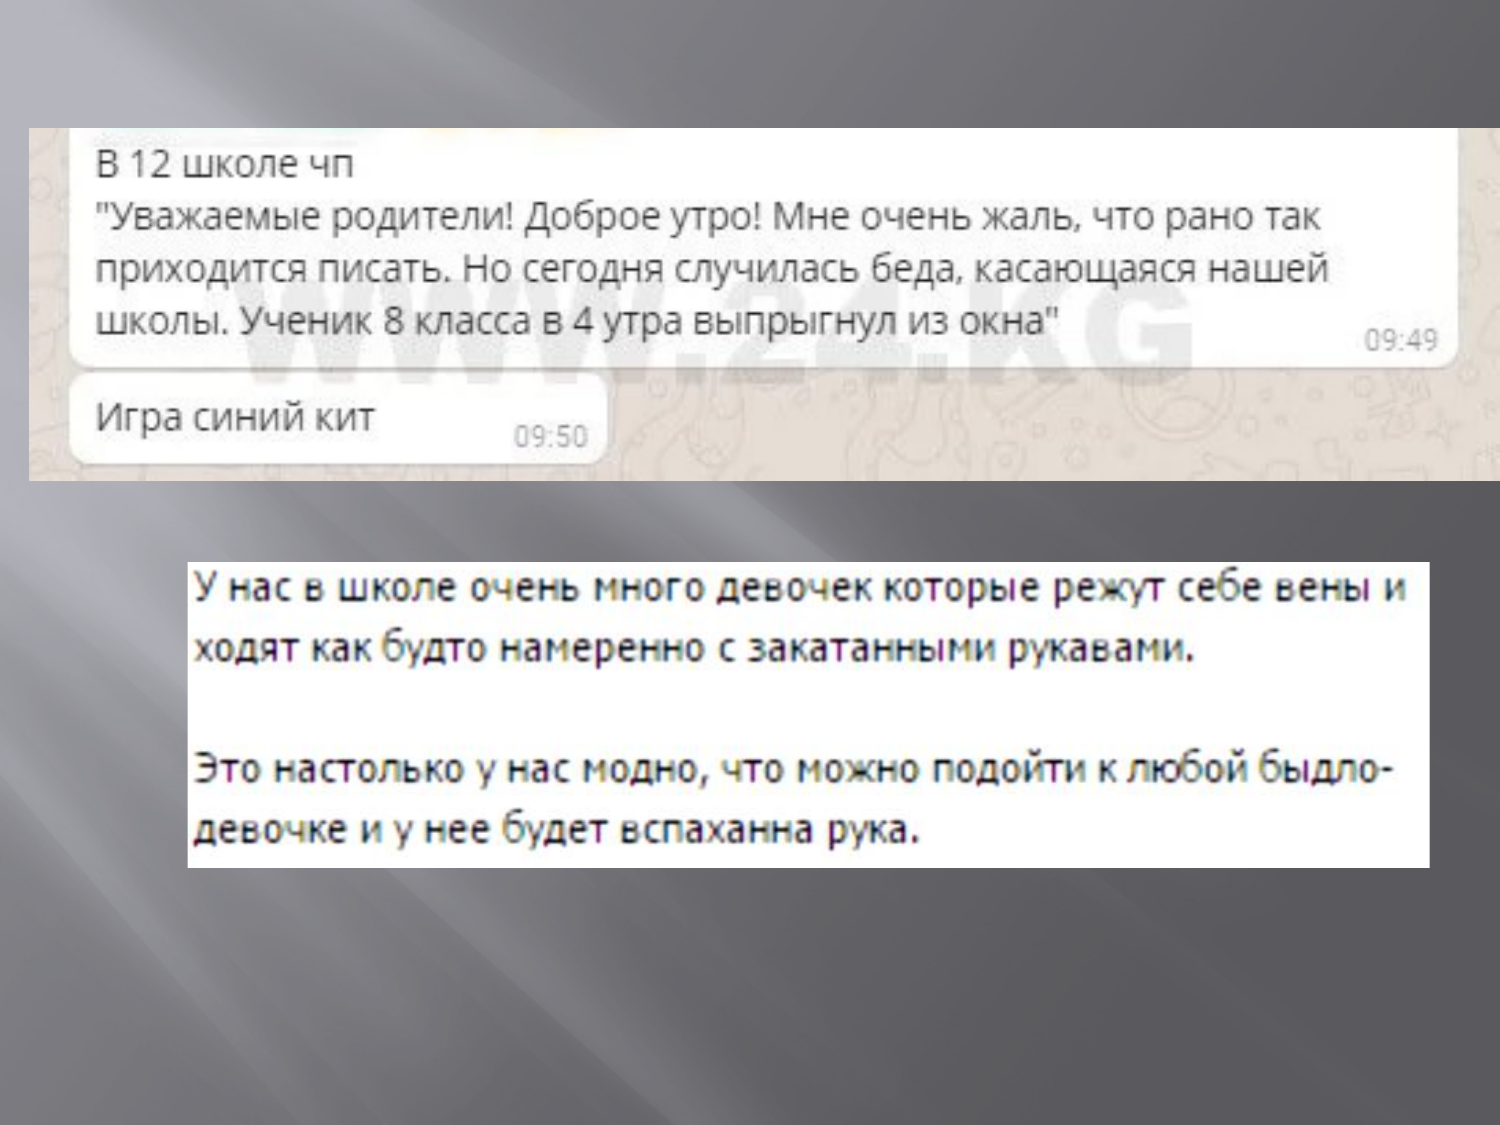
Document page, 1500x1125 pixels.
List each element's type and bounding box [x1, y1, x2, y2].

picture [187, 562, 1430, 868]
picture [28, 128, 1500, 481]
